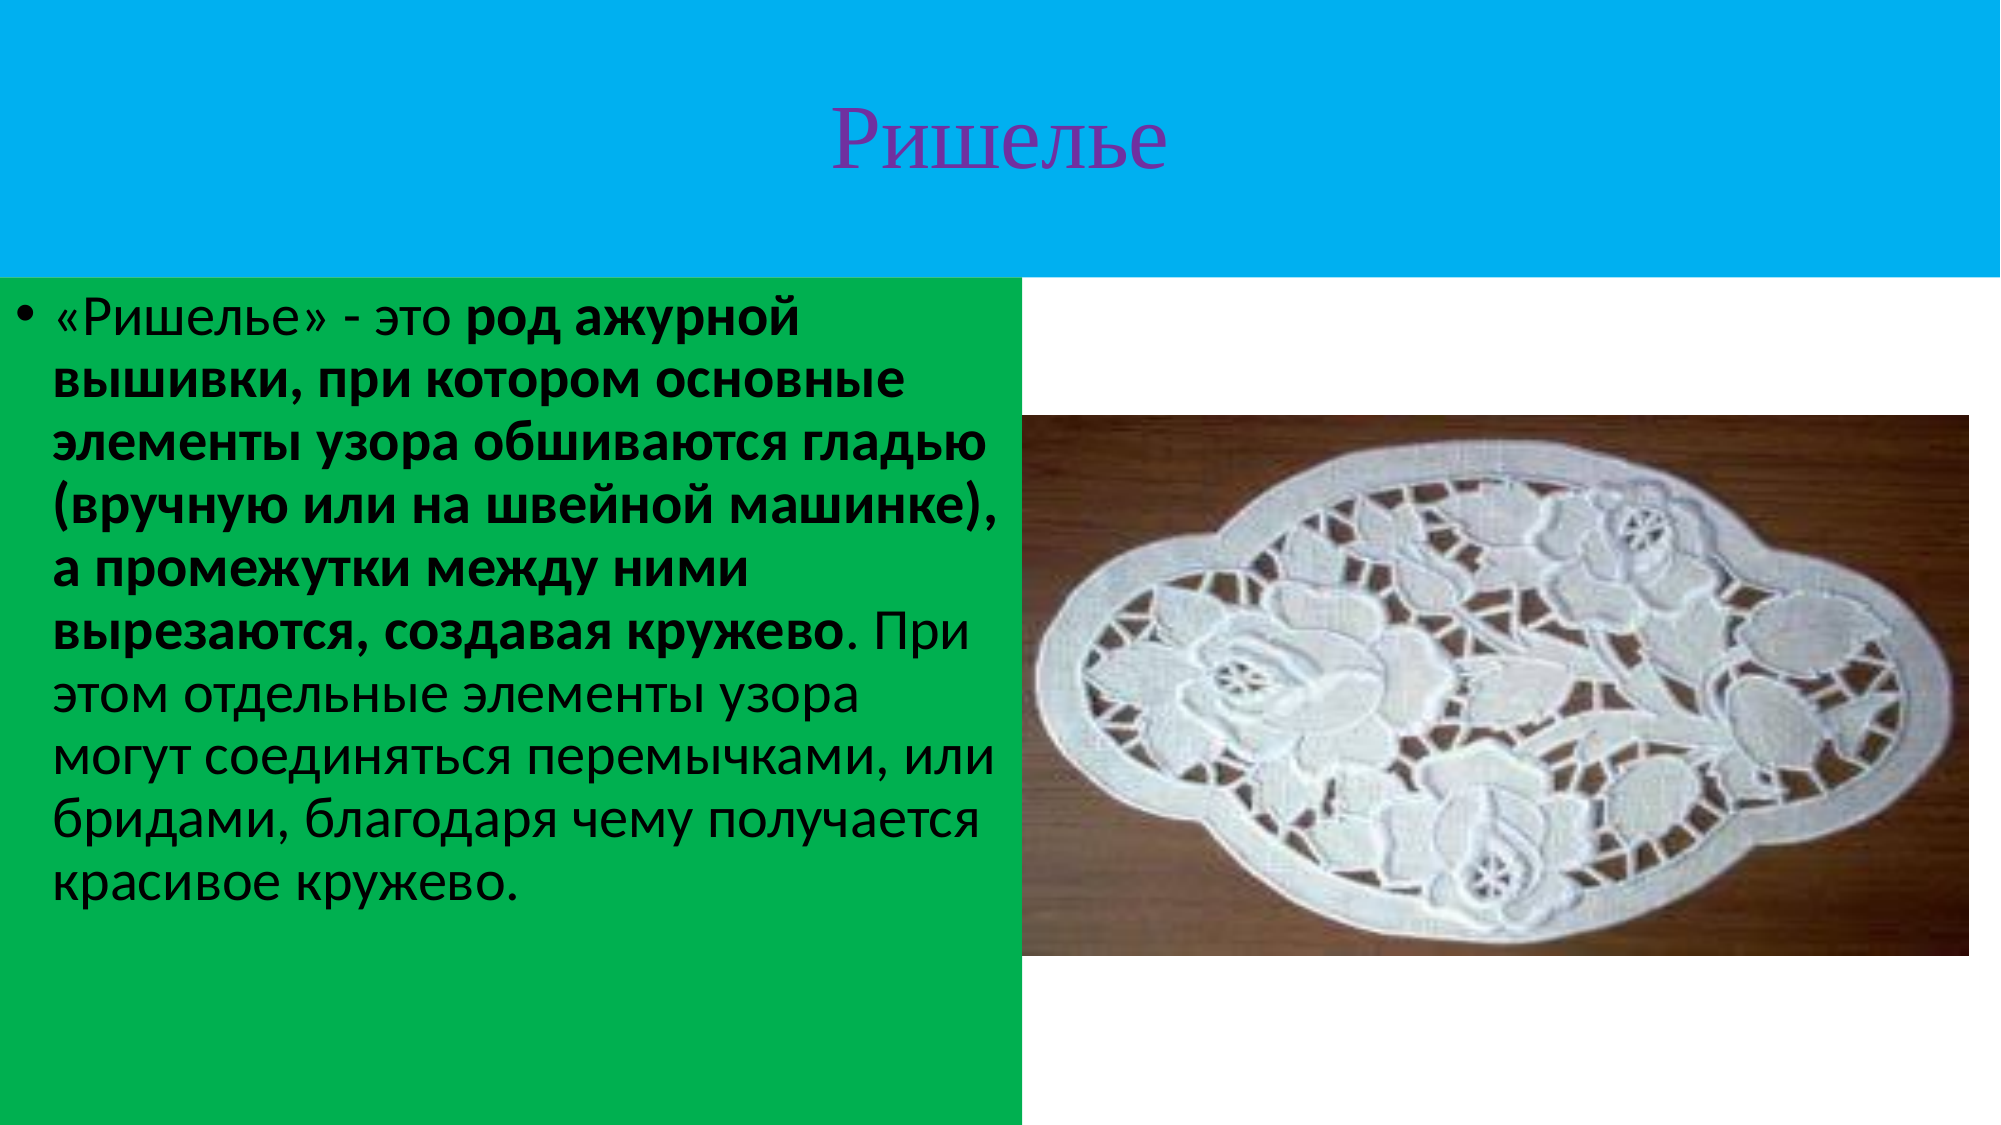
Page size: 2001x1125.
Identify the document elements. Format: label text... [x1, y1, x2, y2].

title Ришелье [0, 0, 2000, 278]
picture [1022, 415, 1969, 956]
list «Ришелье» - это род ажурной вышивки, при котором основные элементы узора обшиваются гладью (вручную или на швейной машинке), а промежутки между ними вырезаются, создавая кружево. При этом отдельные элементы узора могут соединяться перемычками, или бридами, благодаря чему получается красивое кружево. [0, 277, 1023, 1125]
